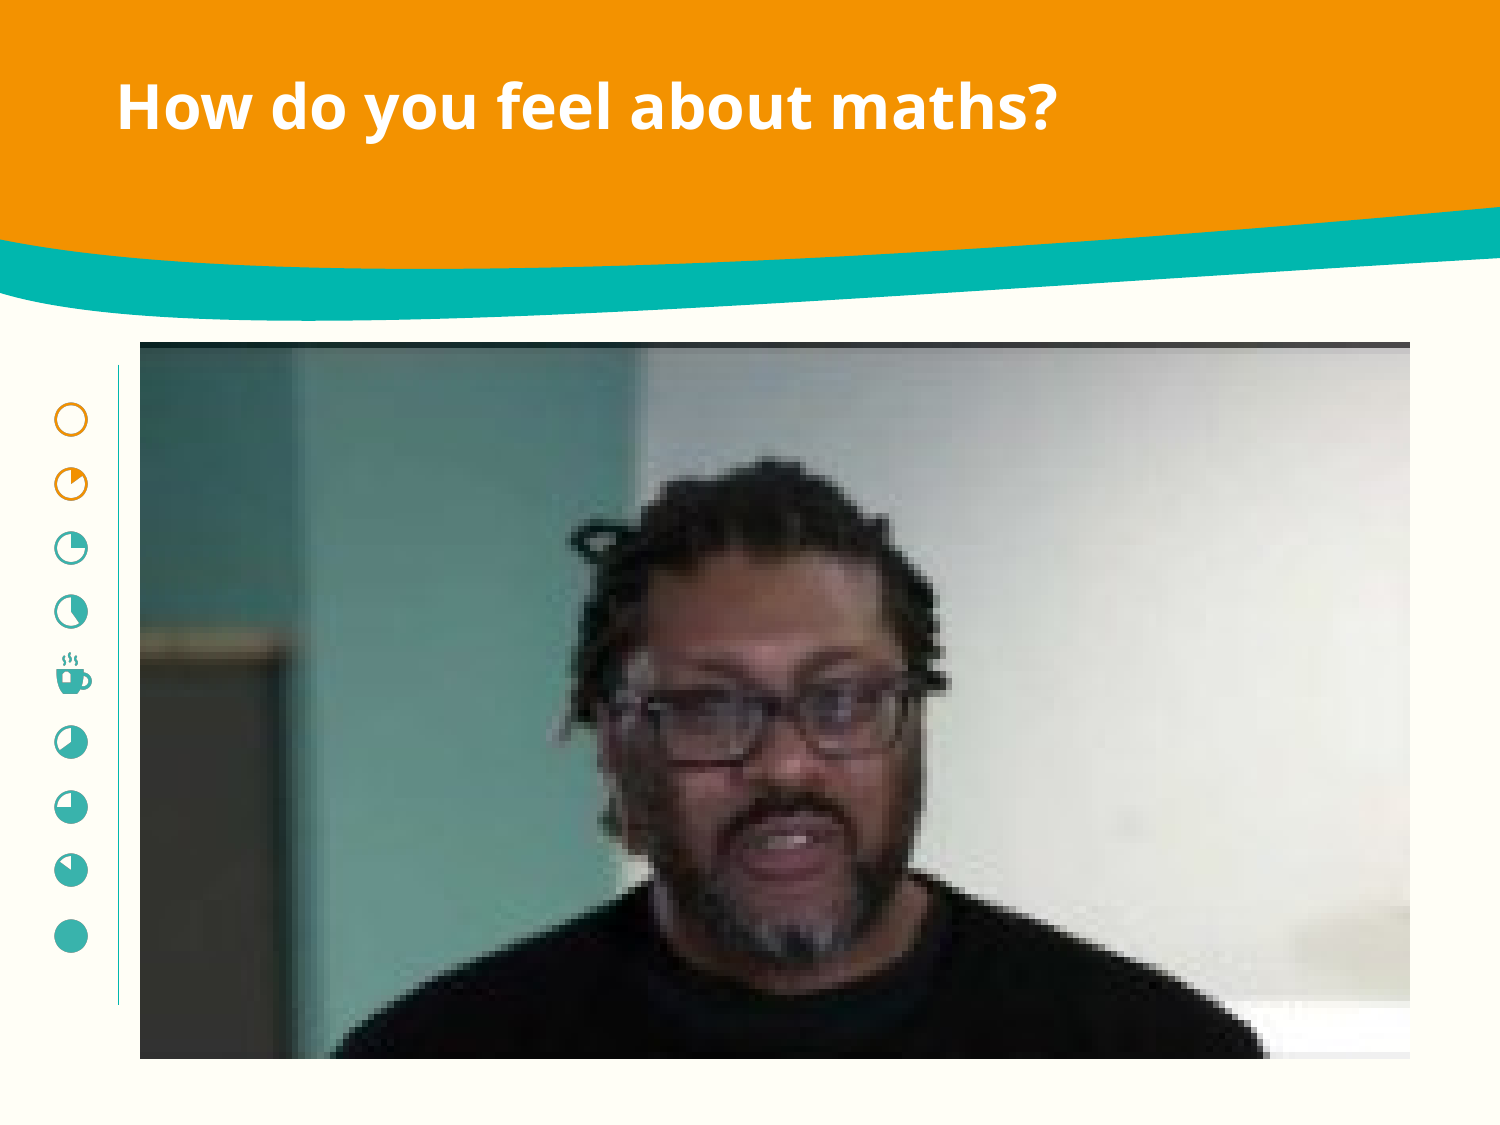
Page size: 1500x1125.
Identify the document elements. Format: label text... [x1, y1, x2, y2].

picture [50, 915, 92, 957]
picture [50, 849, 92, 891]
picture [47, 646, 101, 700]
picture [50, 463, 92, 505]
picture [50, 398, 92, 441]
picture [50, 721, 92, 763]
picture [50, 527, 92, 569]
picture [50, 590, 92, 633]
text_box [139, 341, 1411, 1060]
list How do you feel about maths? [100, 67, 1411, 258]
picture [50, 786, 92, 828]
